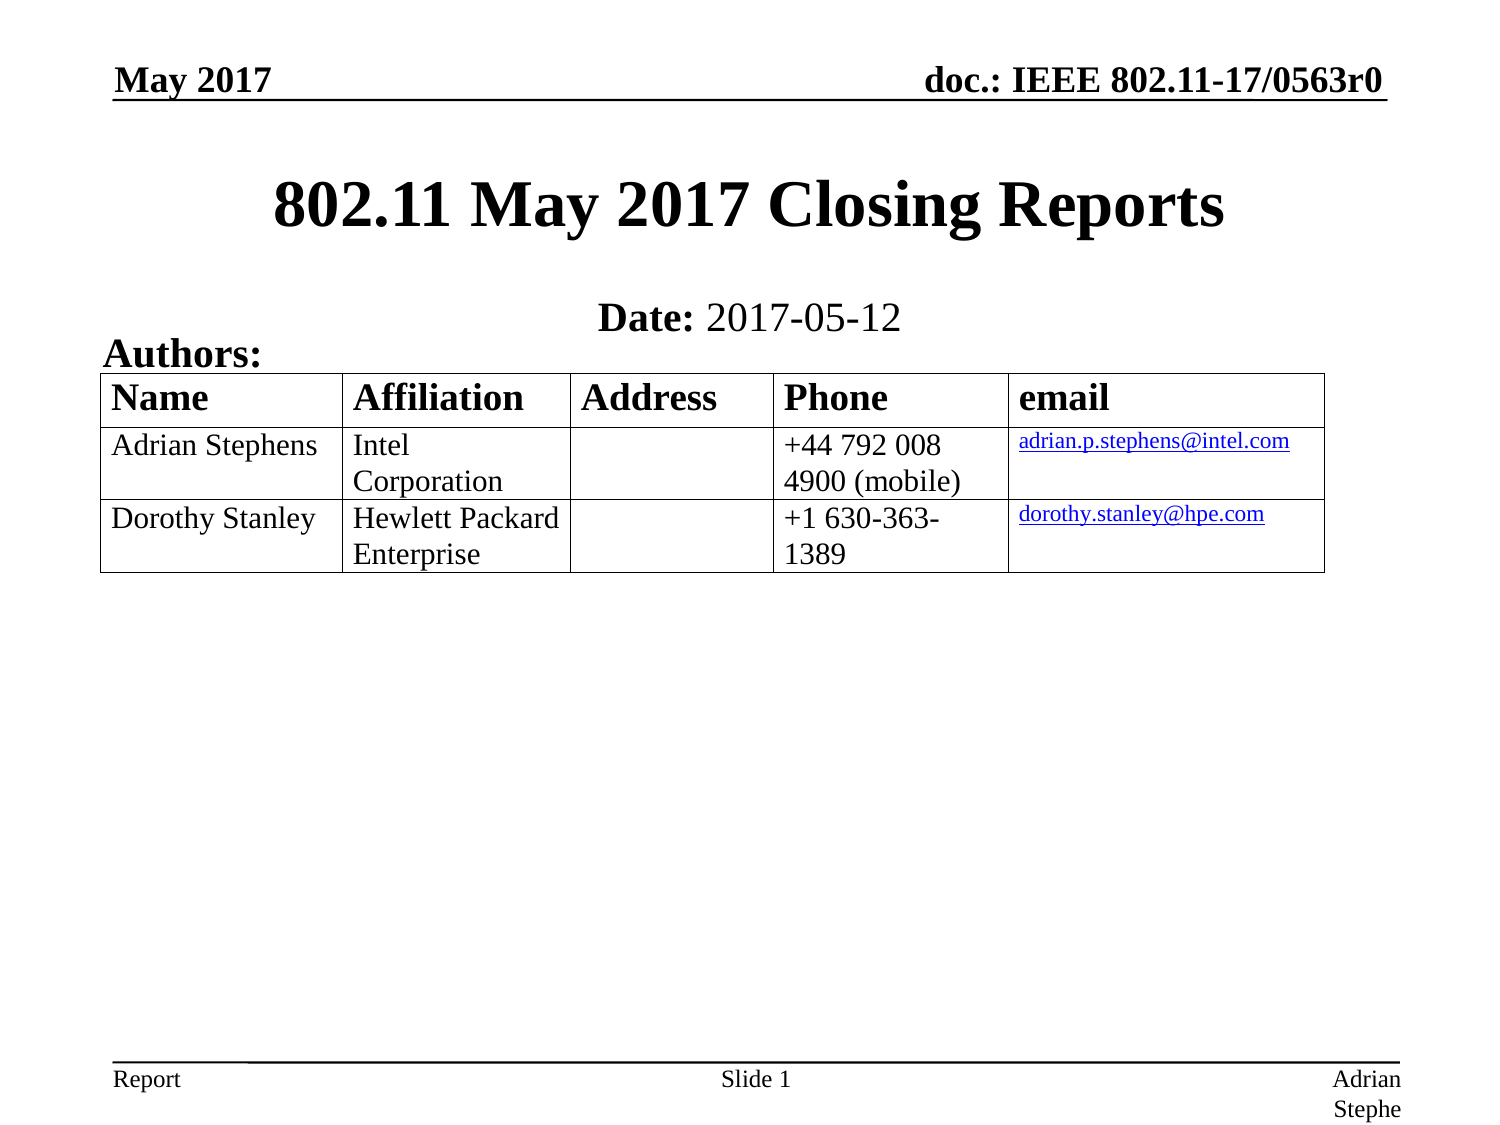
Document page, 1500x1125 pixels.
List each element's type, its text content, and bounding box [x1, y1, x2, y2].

footer Adrian Stephens, Intel Corporation [1324, 1061, 1402, 1093]
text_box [85, 372, 1358, 802]
list Date: 2017-05-12 [112, 287, 1388, 350]
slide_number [114, 54, 374, 101]
title 802.11 May 2017 Closing Reports [112, 112, 1388, 287]
text_box Authors: [87, 318, 325, 371]
slide_number Slide 1 [711, 1061, 801, 1093]
